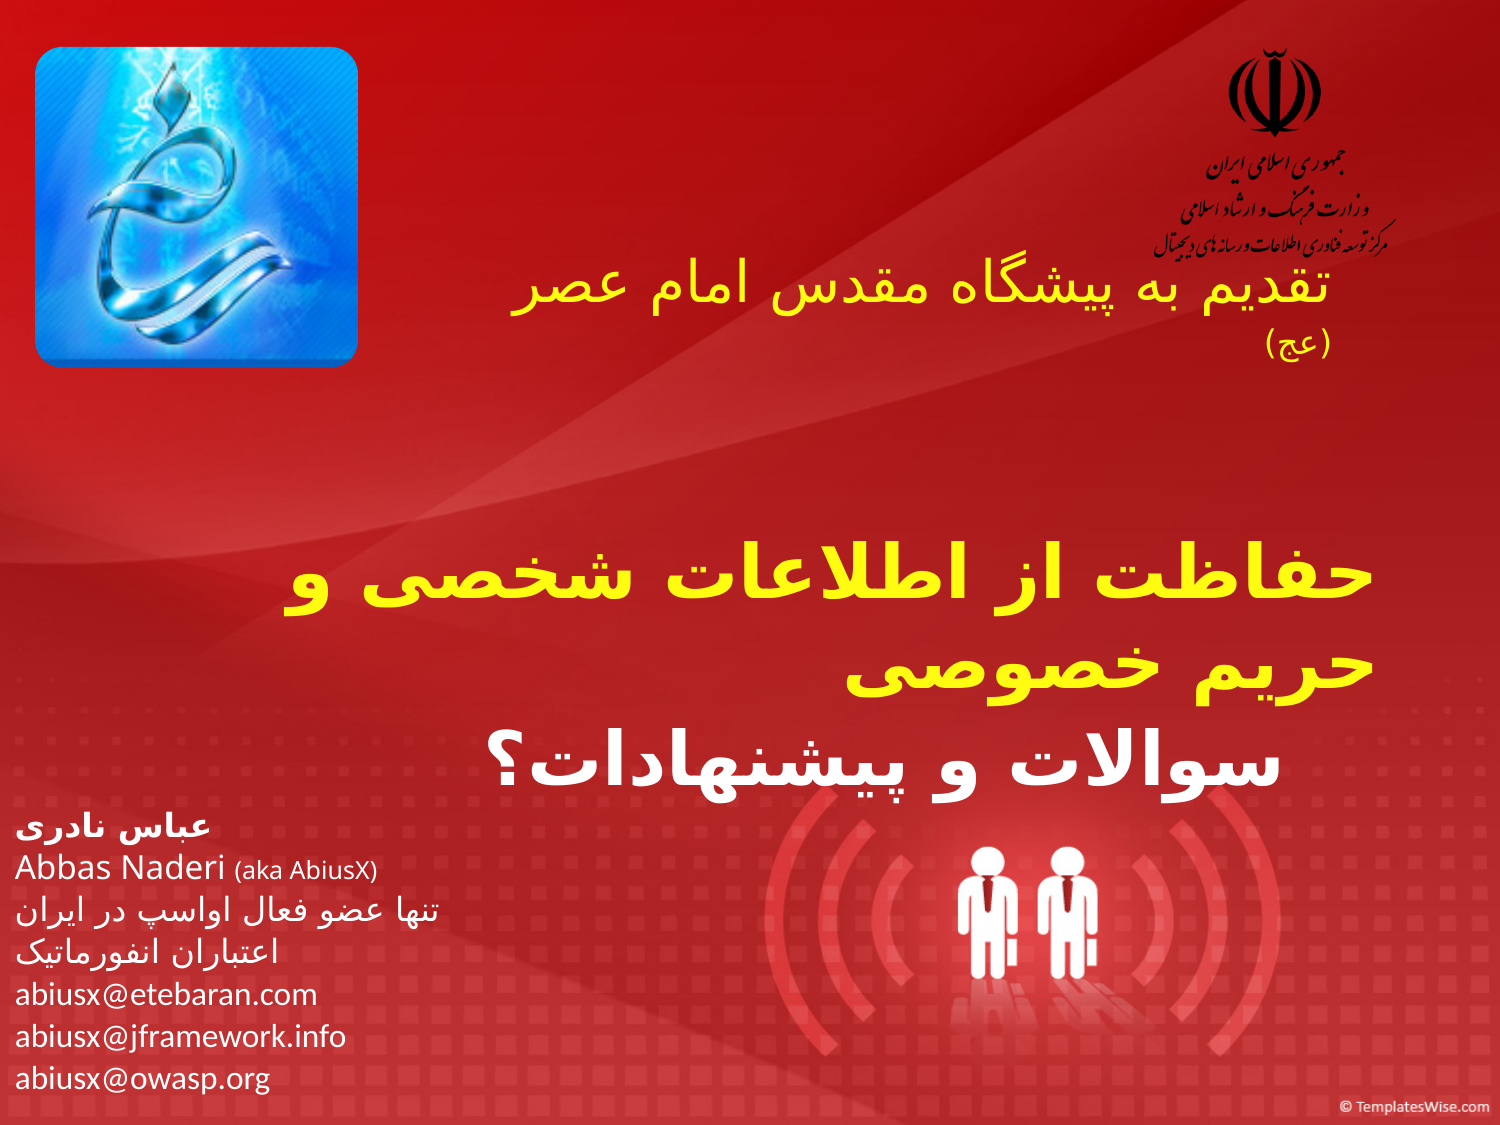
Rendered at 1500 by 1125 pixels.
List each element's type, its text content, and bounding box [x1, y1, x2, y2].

text_box عباس نادری Abbas Naderi (aka AbiusX) تنها عضو فعال اواسپ در ایران اعتباران انفورماتیک abiusx@etebaran.com abiusx@jframework.info abiusx@owasp.org [0, 796, 763, 1105]
picture [0, 0, 1500, 1125]
text_box سوالات و پیشنهادات؟ [456, 703, 1301, 804]
title حفاظت از اطلاعات شخصی و حریم خصوصی [152, 508, 1395, 720]
text_box تقدیم به پیشگاه مقدس امام عصر (عج) [454, 267, 1347, 362]
